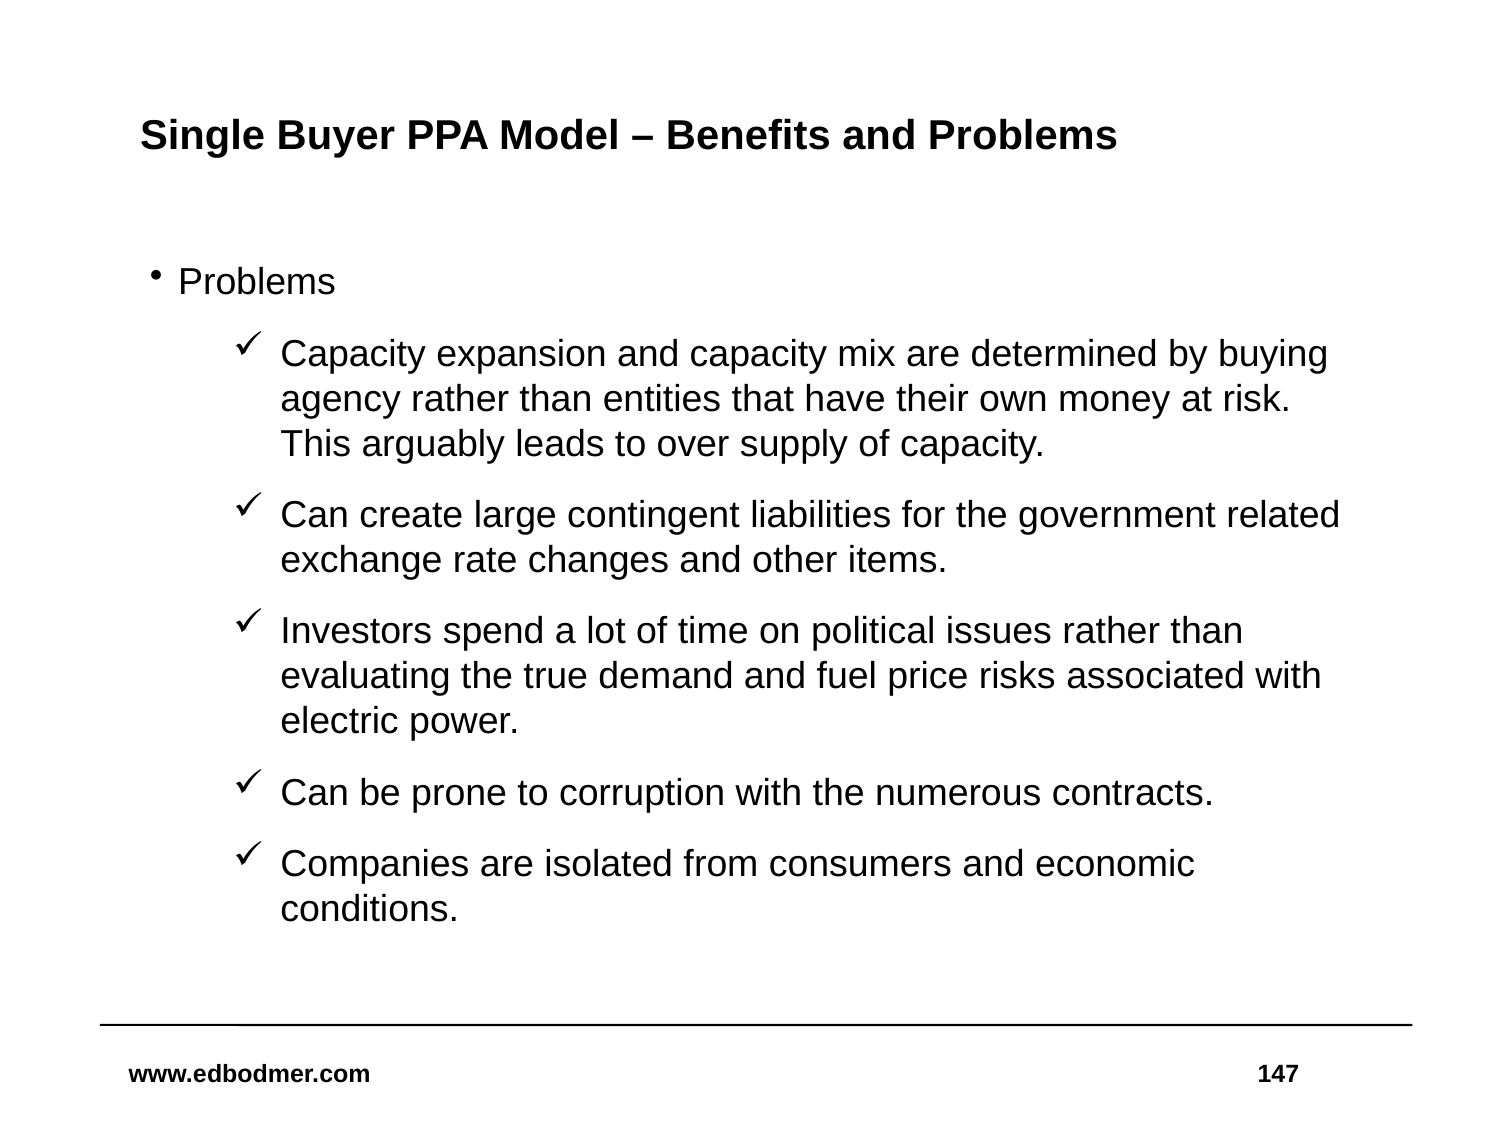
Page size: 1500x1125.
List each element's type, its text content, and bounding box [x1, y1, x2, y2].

list Problems Capacity expansion and capacity mix are determined by buying agency rather than entities that have their own money at risk. This arguably leads to over supply of capacity. Can create large contingent liabilities for the government related exchange rate changes and other items. Investors spend a lot of time on political issues rather than evaluating the true demand and fuel price risks associated with electric power. Can be prone to corruption with the numerous contracts. Companies are isolated from consumers and economic conditions. [125, 249, 1375, 1000]
title Single Buyer PPA Model – Benefits and Problems [125, 99, 1288, 225]
